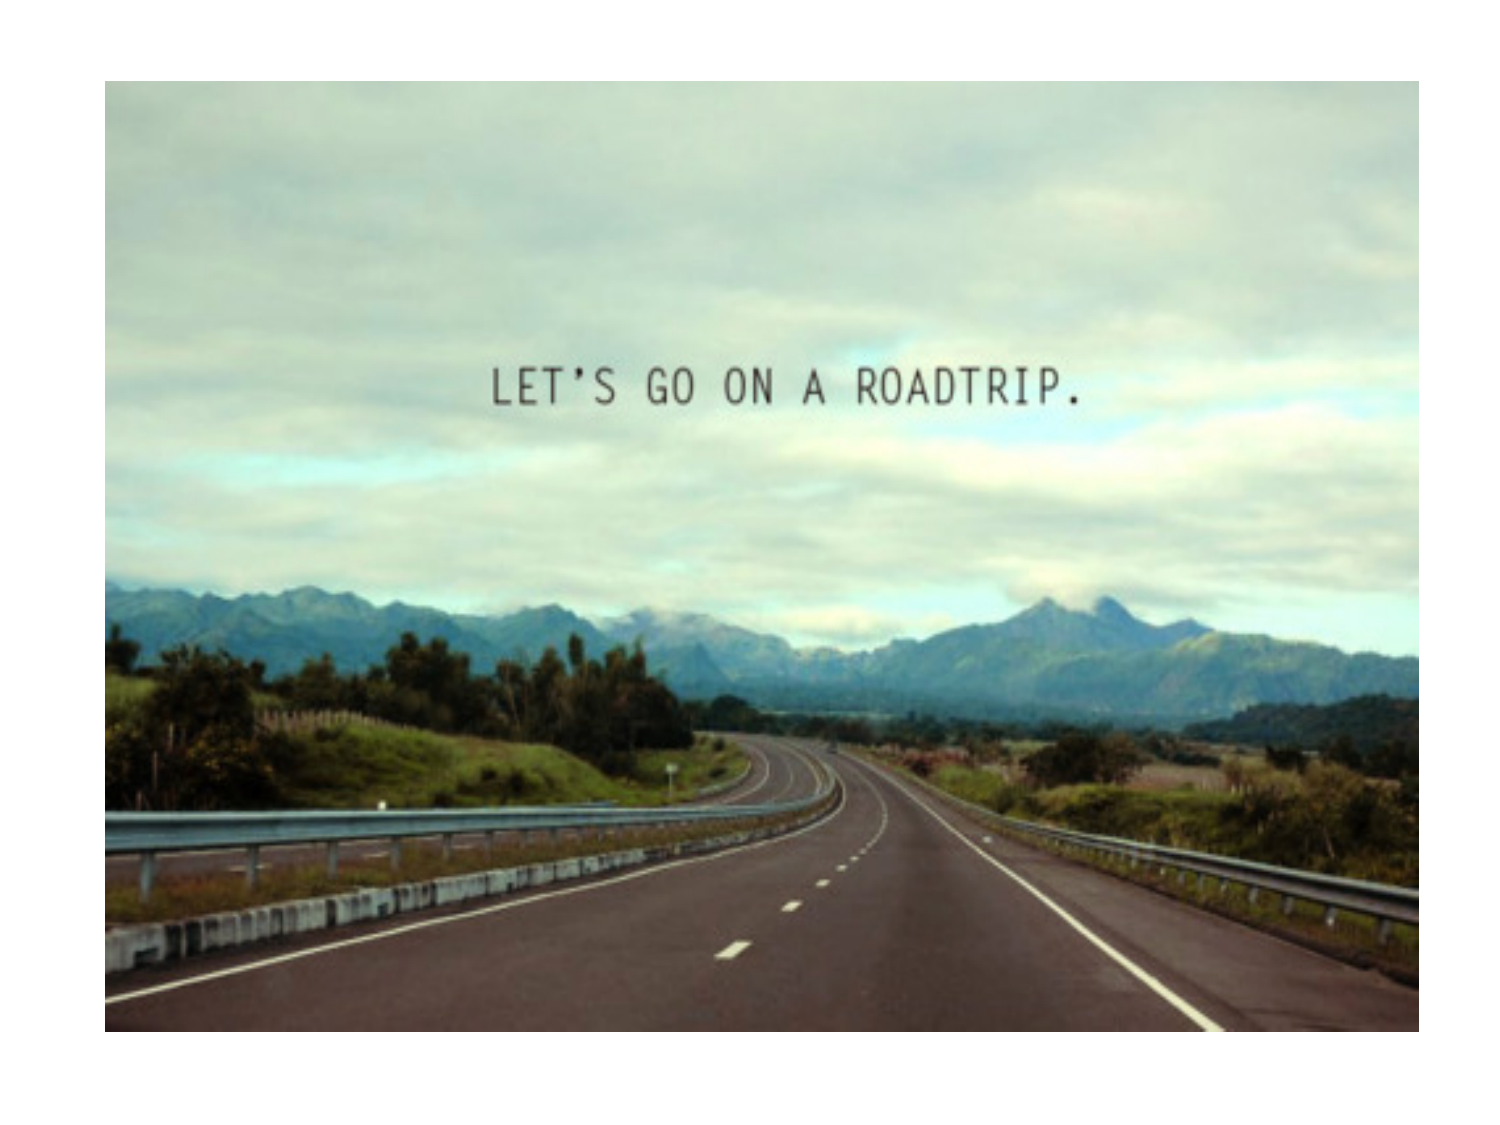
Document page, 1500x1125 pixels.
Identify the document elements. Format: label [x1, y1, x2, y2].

picture [105, 81, 1419, 1032]
